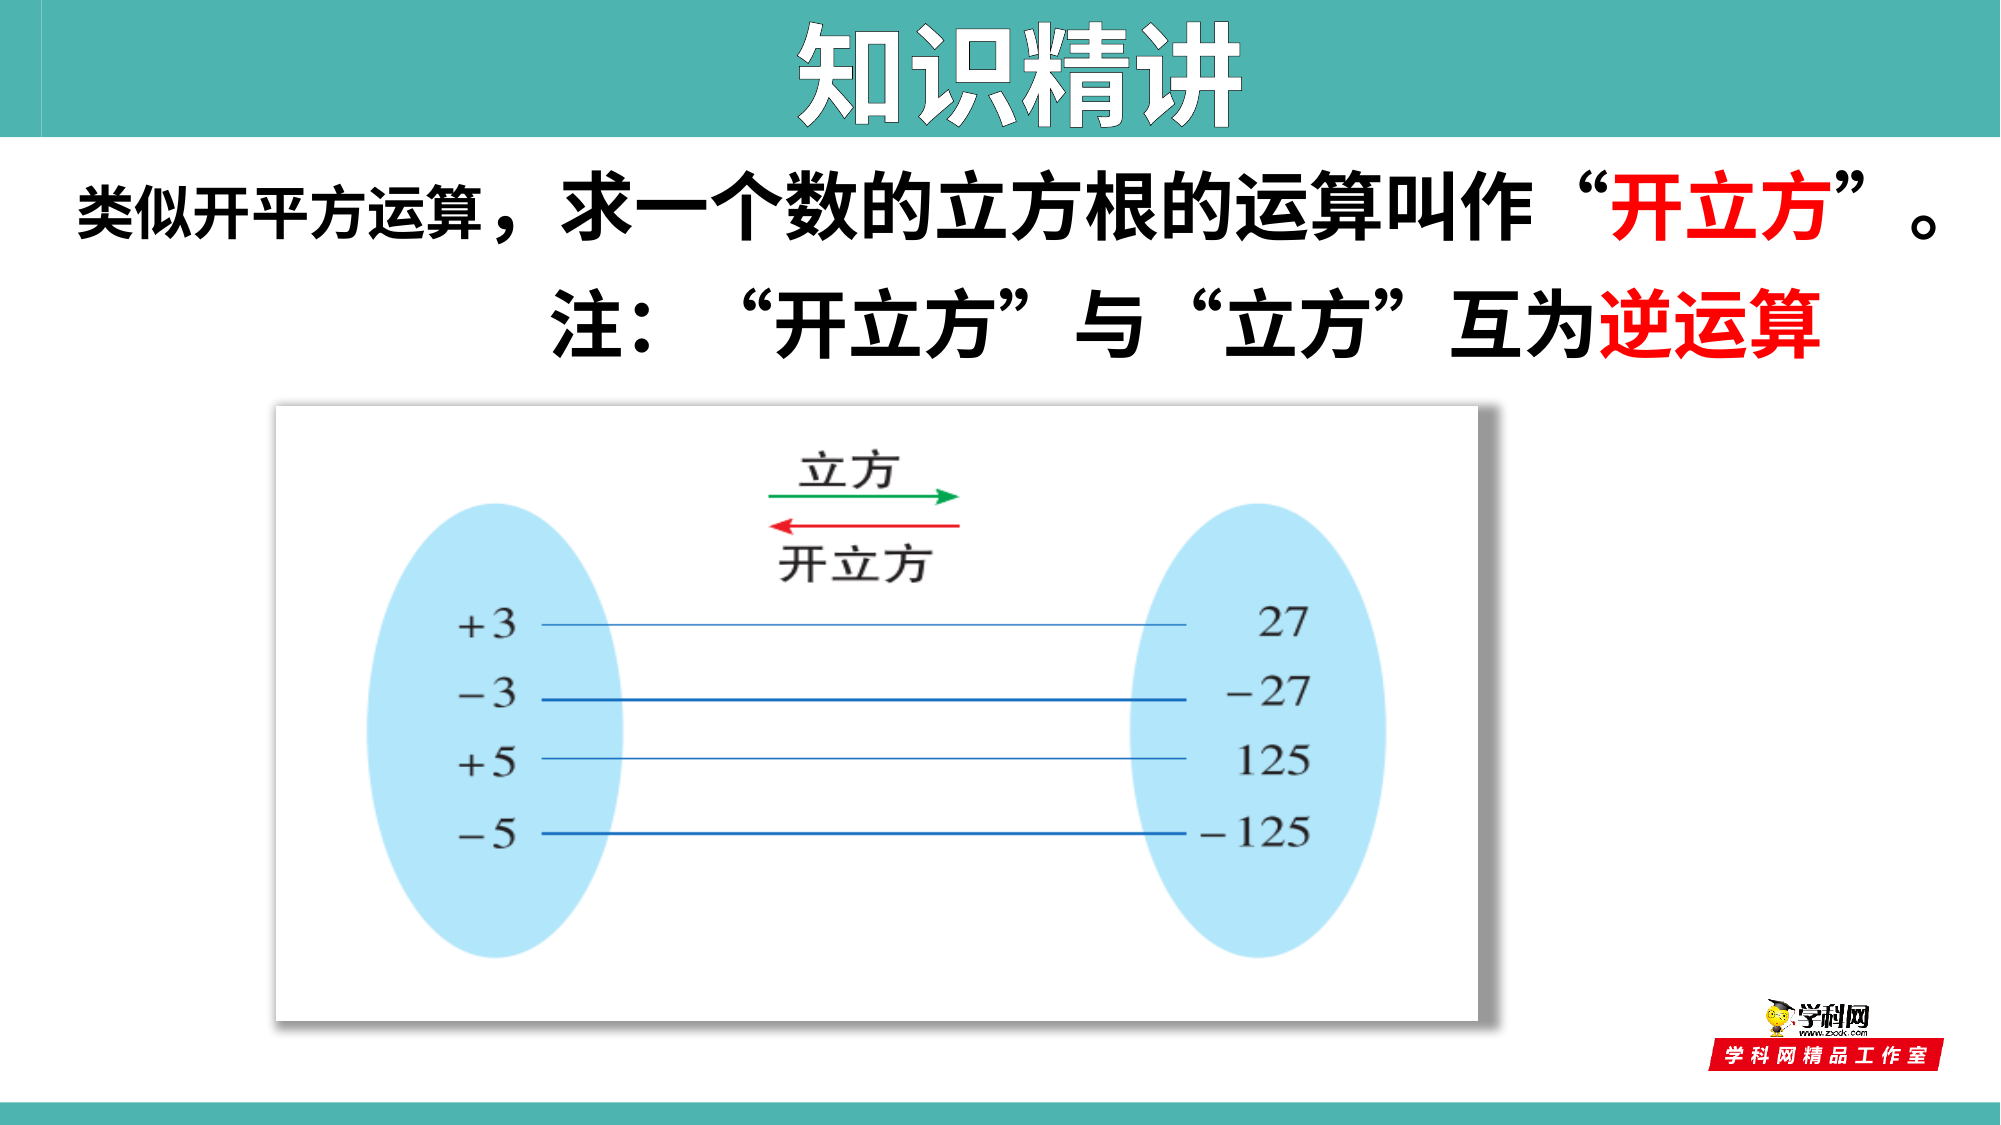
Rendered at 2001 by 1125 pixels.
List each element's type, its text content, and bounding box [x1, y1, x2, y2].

picture [276, 406, 1478, 1021]
text_box 注：“开立方”与“立方”互为逆运算 [533, 270, 1886, 376]
picture [1766, 999, 1869, 1037]
picture [1708, 1038, 1944, 1071]
text_box [0, 1100, 2000, 1125]
text_box 类似开平方运算，求一个数的立方根的运算叫作“开立方”。 [0, 148, 2000, 257]
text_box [0, 0, 2000, 138]
